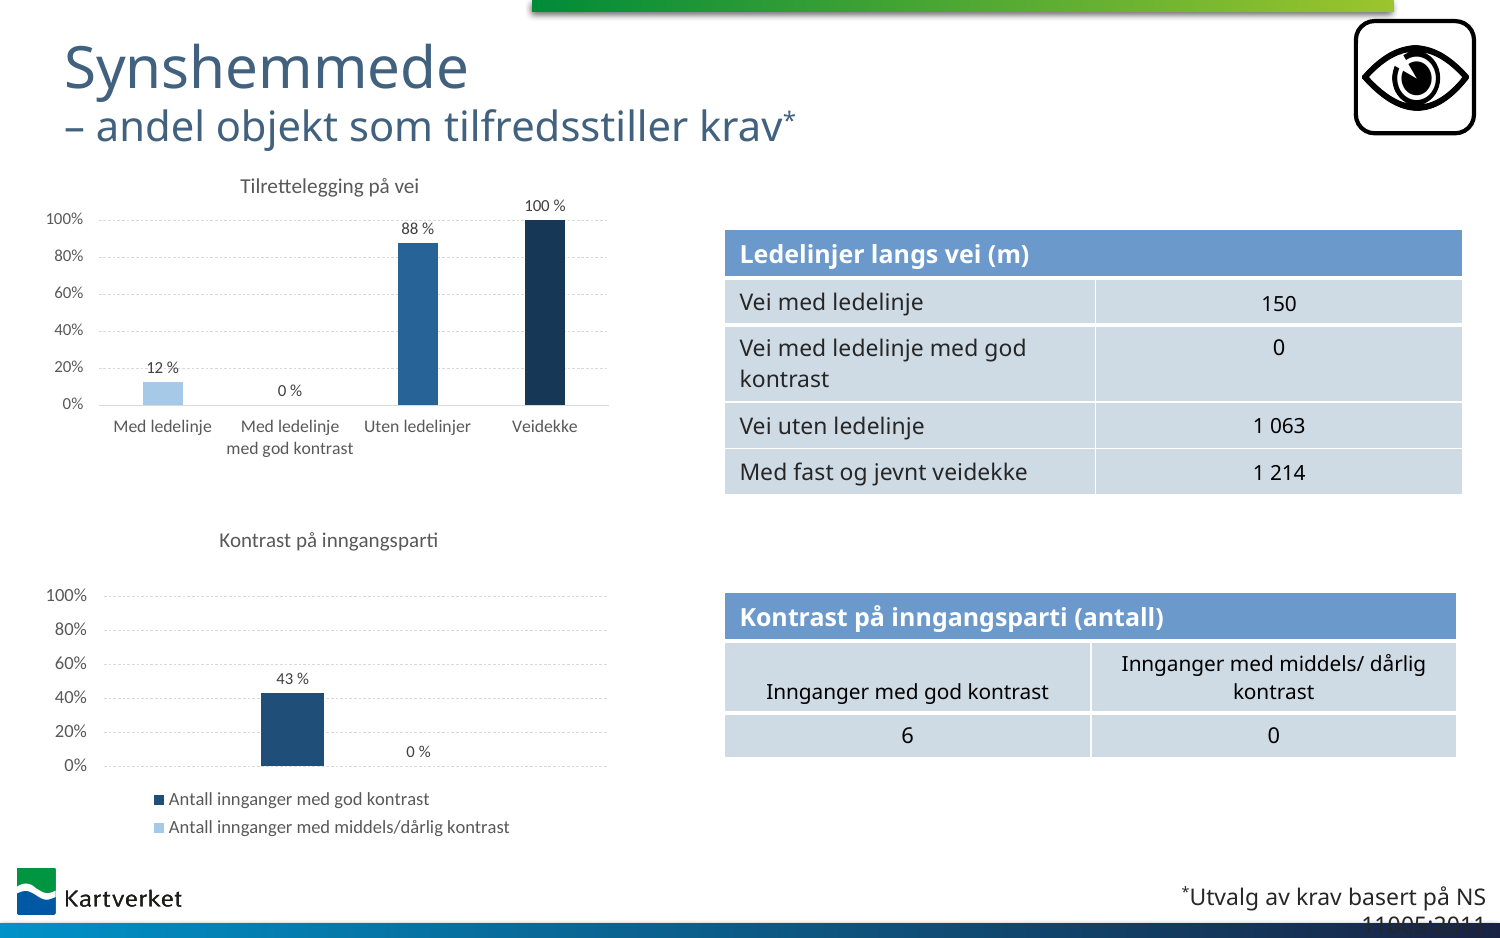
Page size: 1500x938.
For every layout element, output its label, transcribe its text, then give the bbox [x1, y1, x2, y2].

text_box Synshemmede – andel objekt som tilfredsstiller krav* [49, 24, 1431, 158]
table_cell 0 [1092, 715, 1456, 757]
table_cell 150 [1096, 280, 1462, 323]
table_cell Innganger med middels/ dårlig kontrast [1092, 643, 1456, 711]
table_cell 0 [1096, 327, 1462, 401]
table_cell Med fast og jevnt veidekke [725, 449, 1095, 494]
table_cell 1 063 [1096, 403, 1462, 448]
picture [41, 166, 619, 492]
table_cell Innganger med god kontrast [725, 643, 1090, 711]
table_header Kontrast på inngangsparti (antall) [725, 593, 1456, 639]
table_cell Vei med ledelinje med god kontrast [725, 327, 1095, 401]
table_cell 6 [725, 715, 1090, 757]
picture [41, 520, 617, 846]
table_cell 1 214 [1096, 449, 1462, 494]
table_header Ledelinjer langs vei (m) [725, 230, 1462, 276]
text_box *Utvalg av krav basert på NS 11005:2011 [1068, 873, 1500, 938]
table_cell Vei uten ledelinje [725, 403, 1095, 448]
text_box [1355, 20, 1475, 134]
table_cell Vei med ledelinje [725, 280, 1095, 323]
